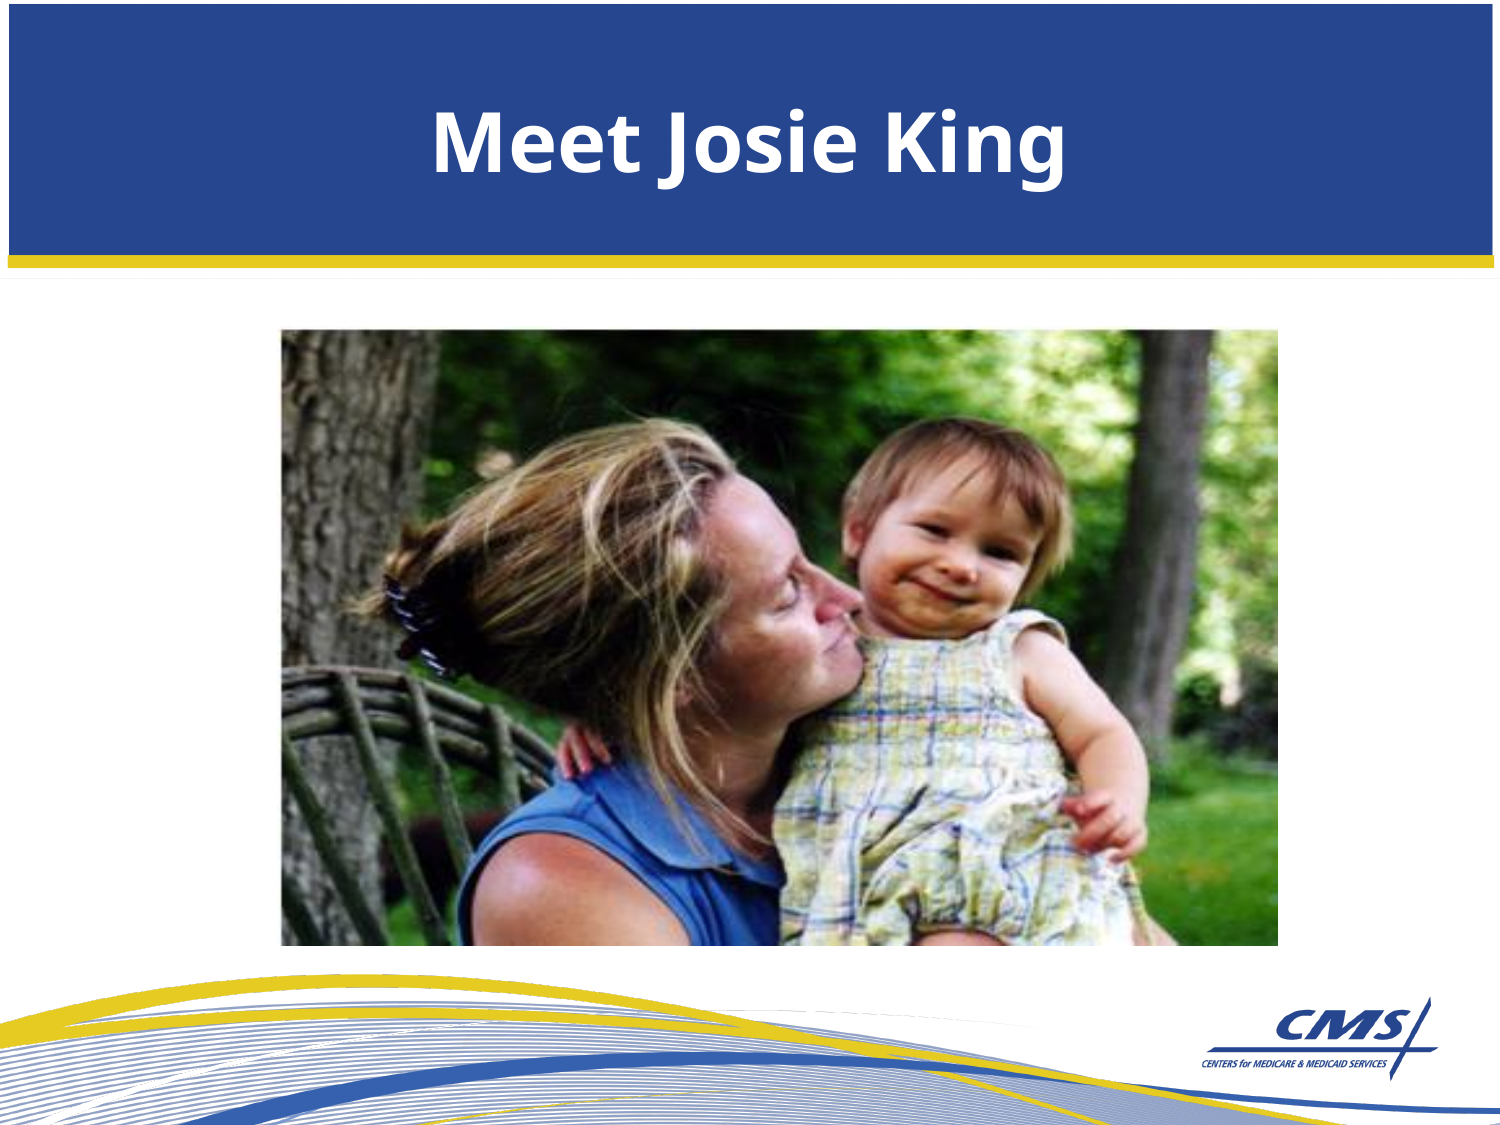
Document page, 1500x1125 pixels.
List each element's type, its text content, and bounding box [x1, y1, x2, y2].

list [277, 326, 1278, 947]
title Meet Josie King [74, 44, 1426, 233]
picture [0, 0, 1500, 1125]
